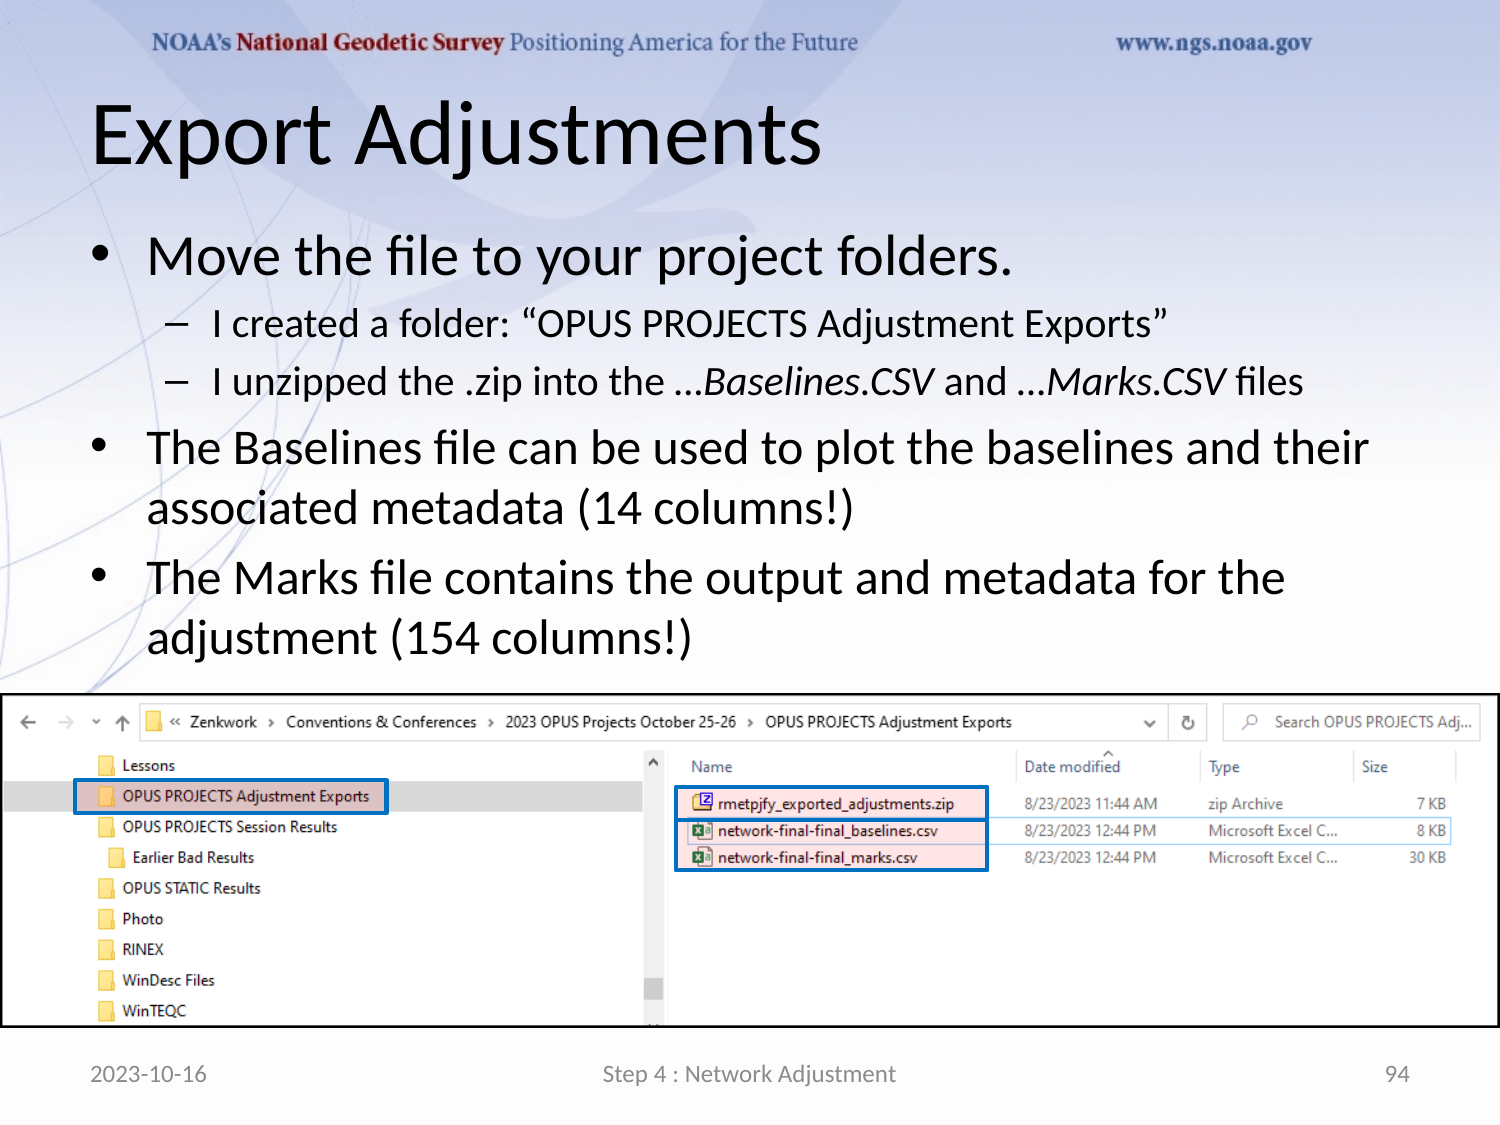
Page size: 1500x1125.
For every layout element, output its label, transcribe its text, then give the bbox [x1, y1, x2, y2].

picture [0, 0, 1500, 1125]
footer Step 4 : Network Adjustment [512, 1042, 988, 1103]
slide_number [75, 1042, 425, 1103]
list Move the file to your project folders. I created a folder: “OPUS PROJECTS Adjustment Exports” I unzipped the .zip into the …Baselines.CSV and …Marks.CSV files The Baselines file can be used to plot the baselines and their associated metadata (14 columns!) The Marks file contains the output and metadata for the adjustment (154 columns!) [74, 209, 1426, 691]
slide_number 94 [1074, 1042, 1425, 1103]
title Export Adjustments [74, 74, 1426, 181]
